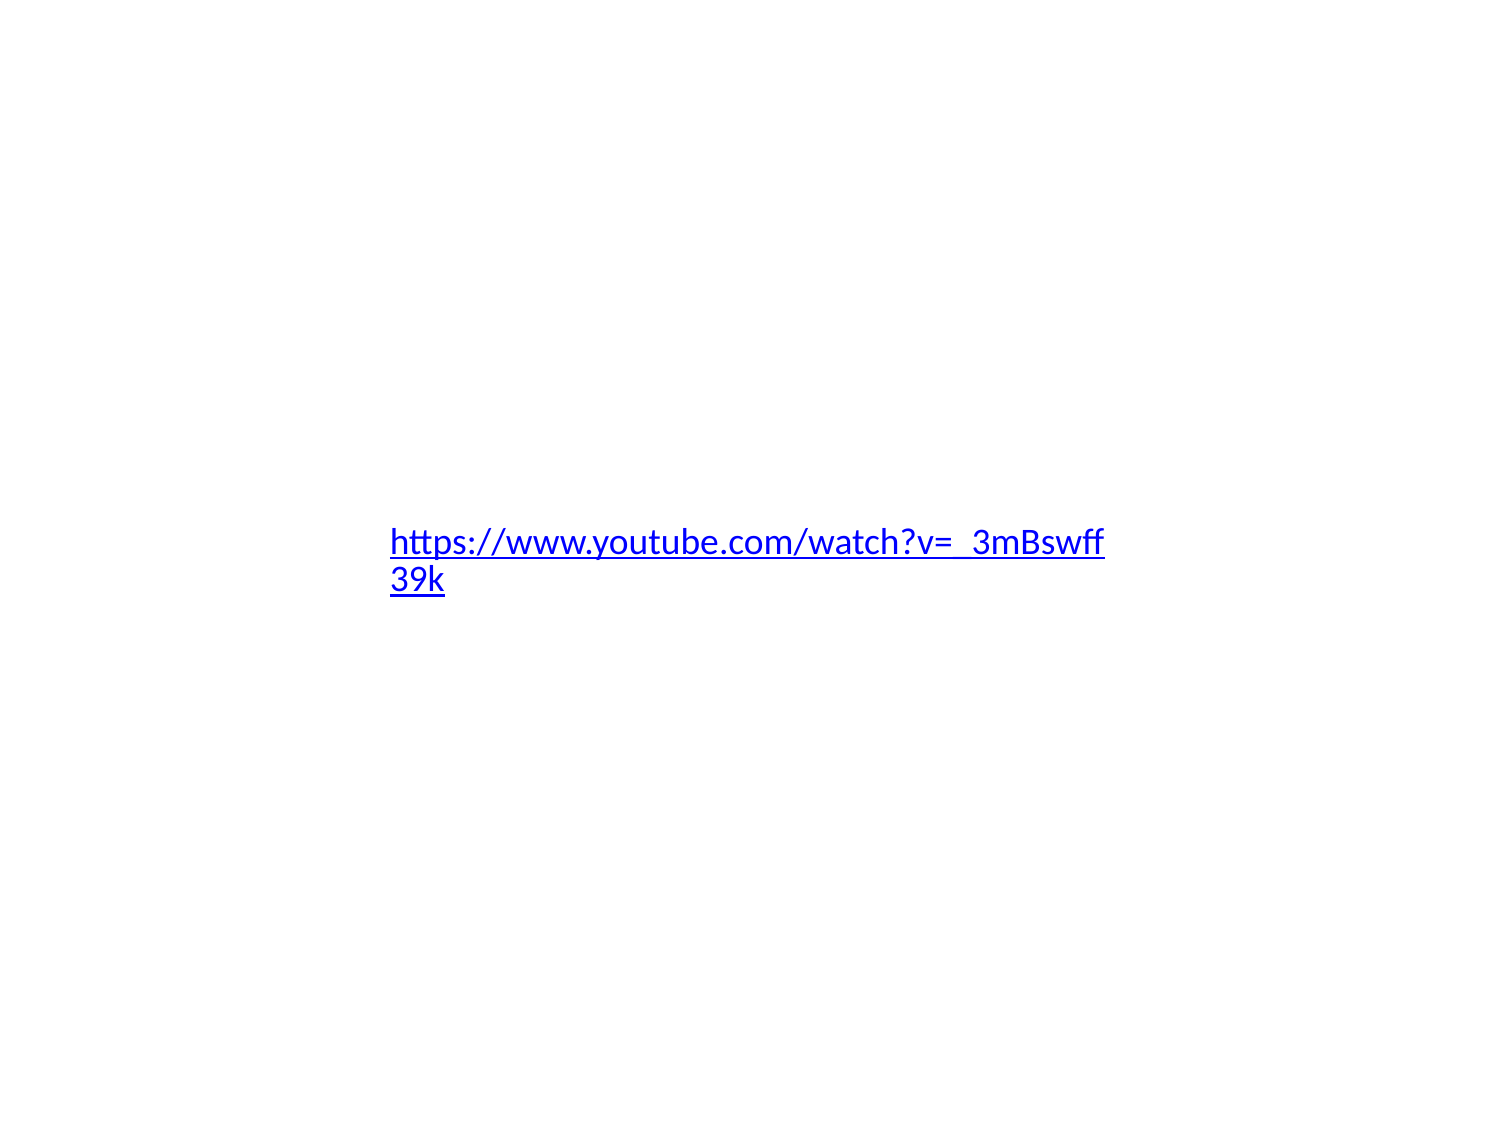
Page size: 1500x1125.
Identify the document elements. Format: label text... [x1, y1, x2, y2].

text_box https://www.youtube.com/watch?v=_3mBswff39k [374, 509, 1125, 570]
